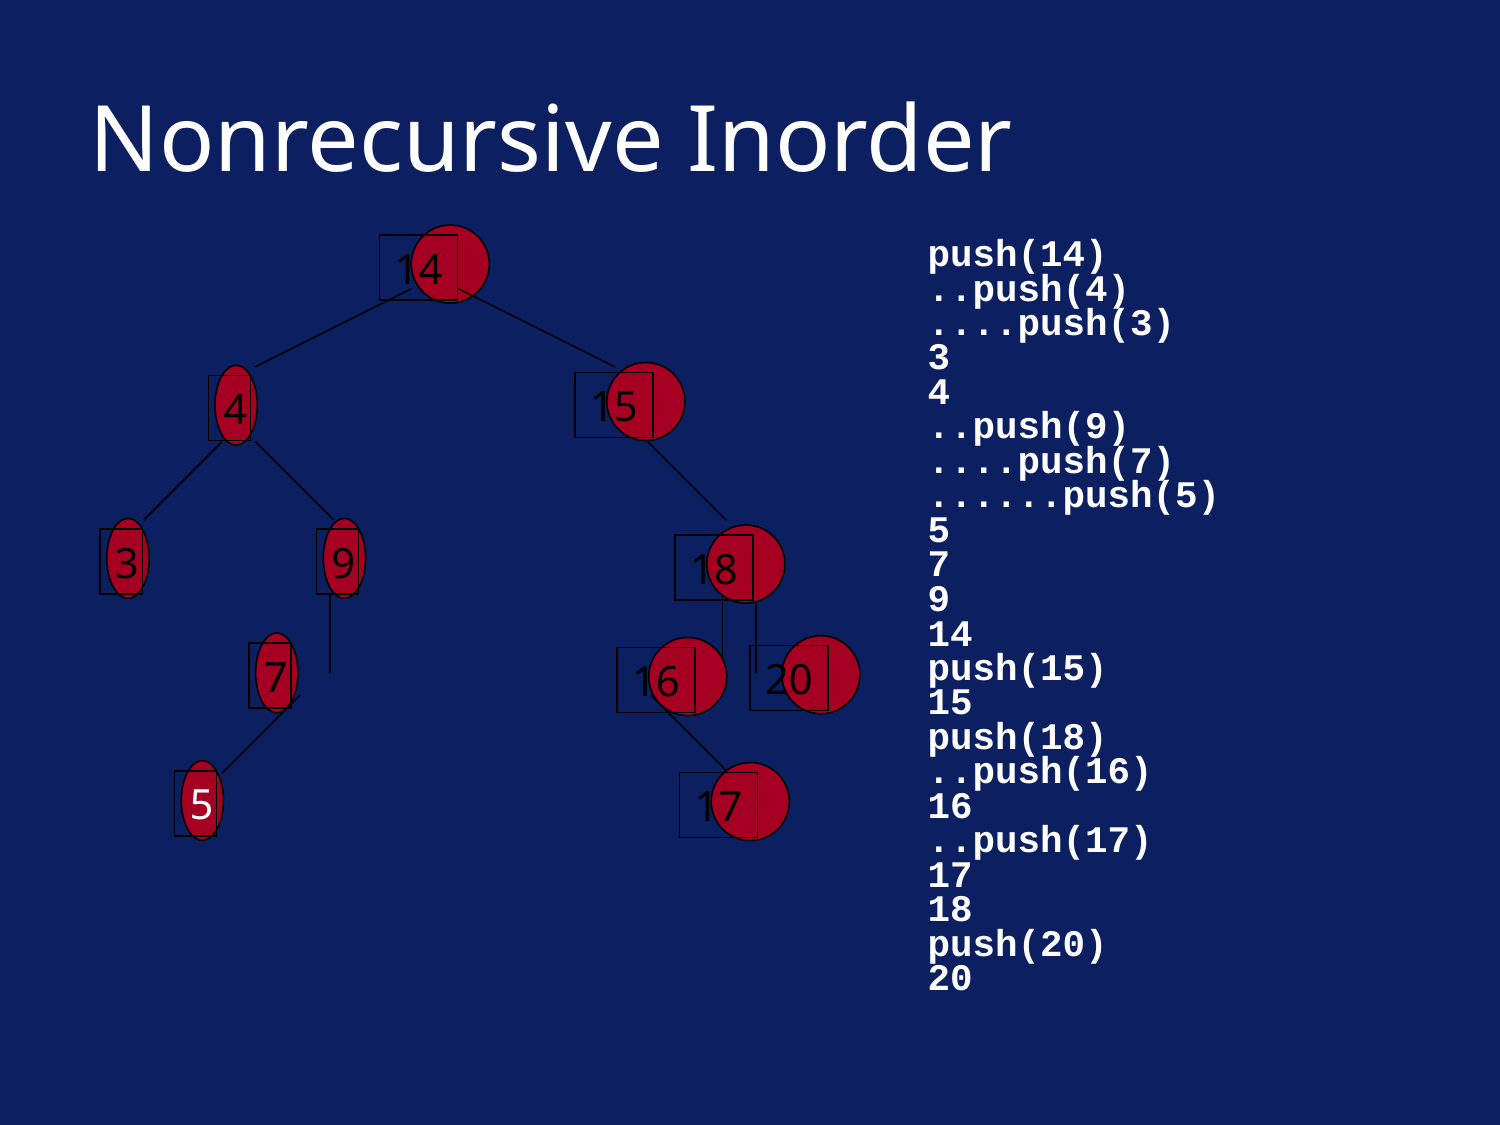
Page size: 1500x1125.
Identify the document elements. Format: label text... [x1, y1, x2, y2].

title Nonrecursive Inorder [74, 59, 1425, 210]
list push(14) ..push(4) ....push(3) 3 4 ..push(9) ....push(7) ......push(5) 5 7 9 14 push(15) 15 push(18) ..push(16) 16 ..push(17) 17 18 push(20) 20 [912, 237, 1375, 1063]
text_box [99, 224, 861, 851]
